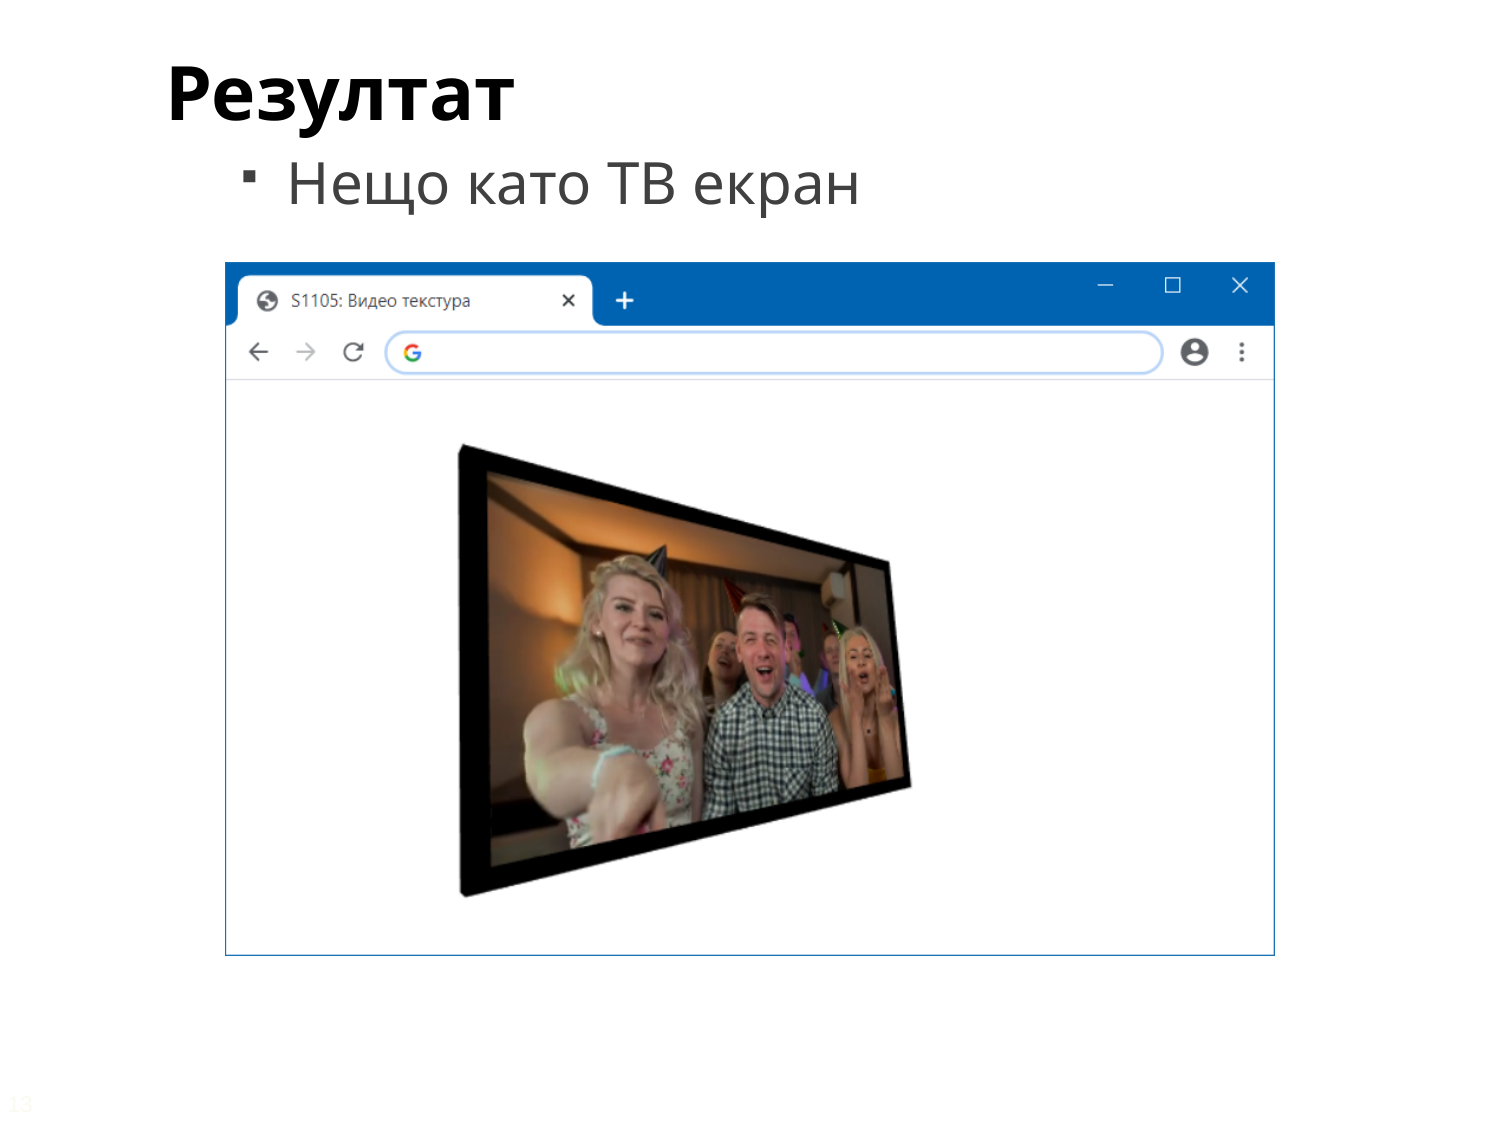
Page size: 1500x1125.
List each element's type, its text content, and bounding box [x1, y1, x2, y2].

list Резултат Нещо като ТВ екран [150, 37, 1488, 1113]
picture [224, 262, 1276, 956]
